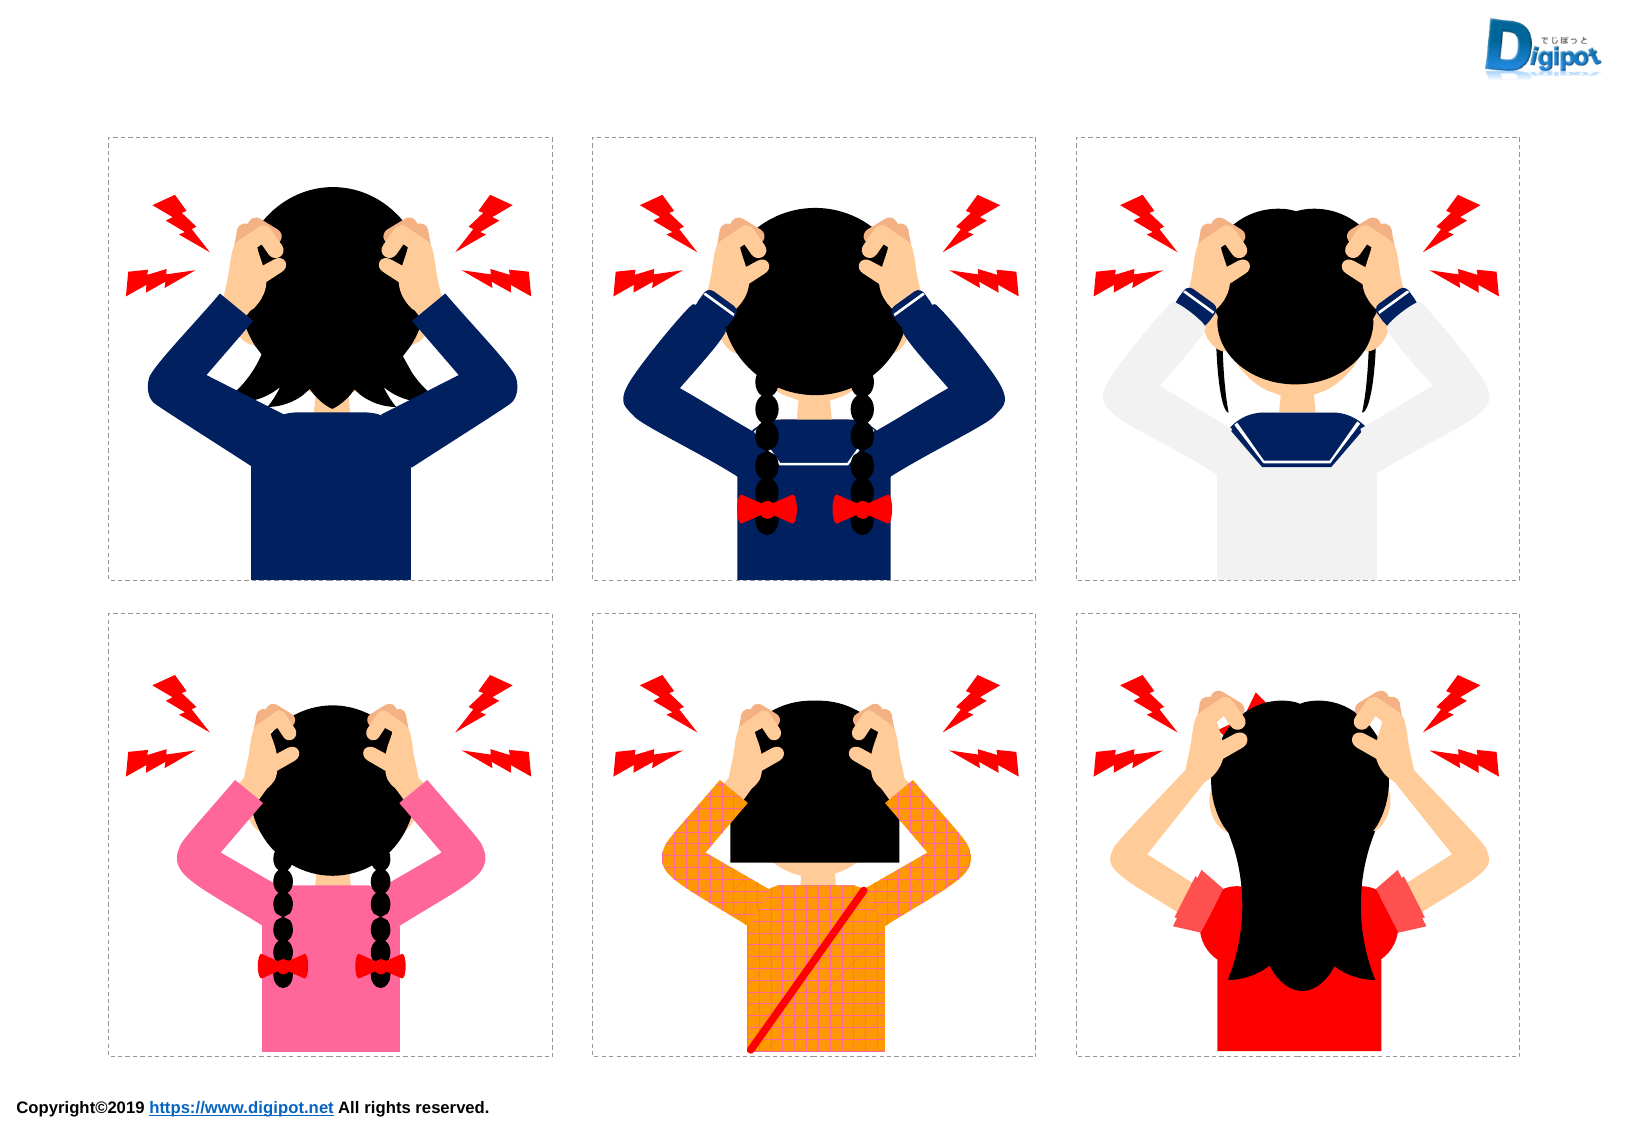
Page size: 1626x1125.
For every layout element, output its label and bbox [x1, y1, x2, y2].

text_box [1478, 750, 1499, 777]
text_box [637, 207, 991, 580]
text_box [1448, 194, 1481, 209]
text_box [962, 749, 1019, 777]
text_box [613, 749, 671, 777]
text_box [125, 269, 160, 297]
text_box [152, 201, 160, 210]
text_box [962, 675, 1001, 722]
text_box [968, 194, 1001, 211]
text_box [1120, 675, 1153, 689]
text_box [152, 675, 191, 719]
text_box [1475, 269, 1499, 297]
text_box [1093, 269, 1117, 297]
text_box [639, 675, 677, 718]
picture [1485, 18, 1602, 82]
text_box [613, 269, 637, 297]
text_box [1093, 749, 1121, 777]
text_box [1447, 675, 1481, 689]
text_box [639, 194, 672, 207]
text_box [991, 269, 1019, 297]
text_box [1117, 208, 1475, 580]
text_box [505, 269, 532, 297]
text_box [671, 700, 962, 1072]
text_box [474, 675, 513, 721]
text_box [125, 749, 186, 777]
text_box [505, 201, 513, 210]
text_box [1121, 689, 1478, 1052]
text_box [476, 749, 532, 777]
text_box [160, 186, 505, 580]
text_box [1120, 194, 1153, 208]
text_box [186, 701, 476, 1052]
